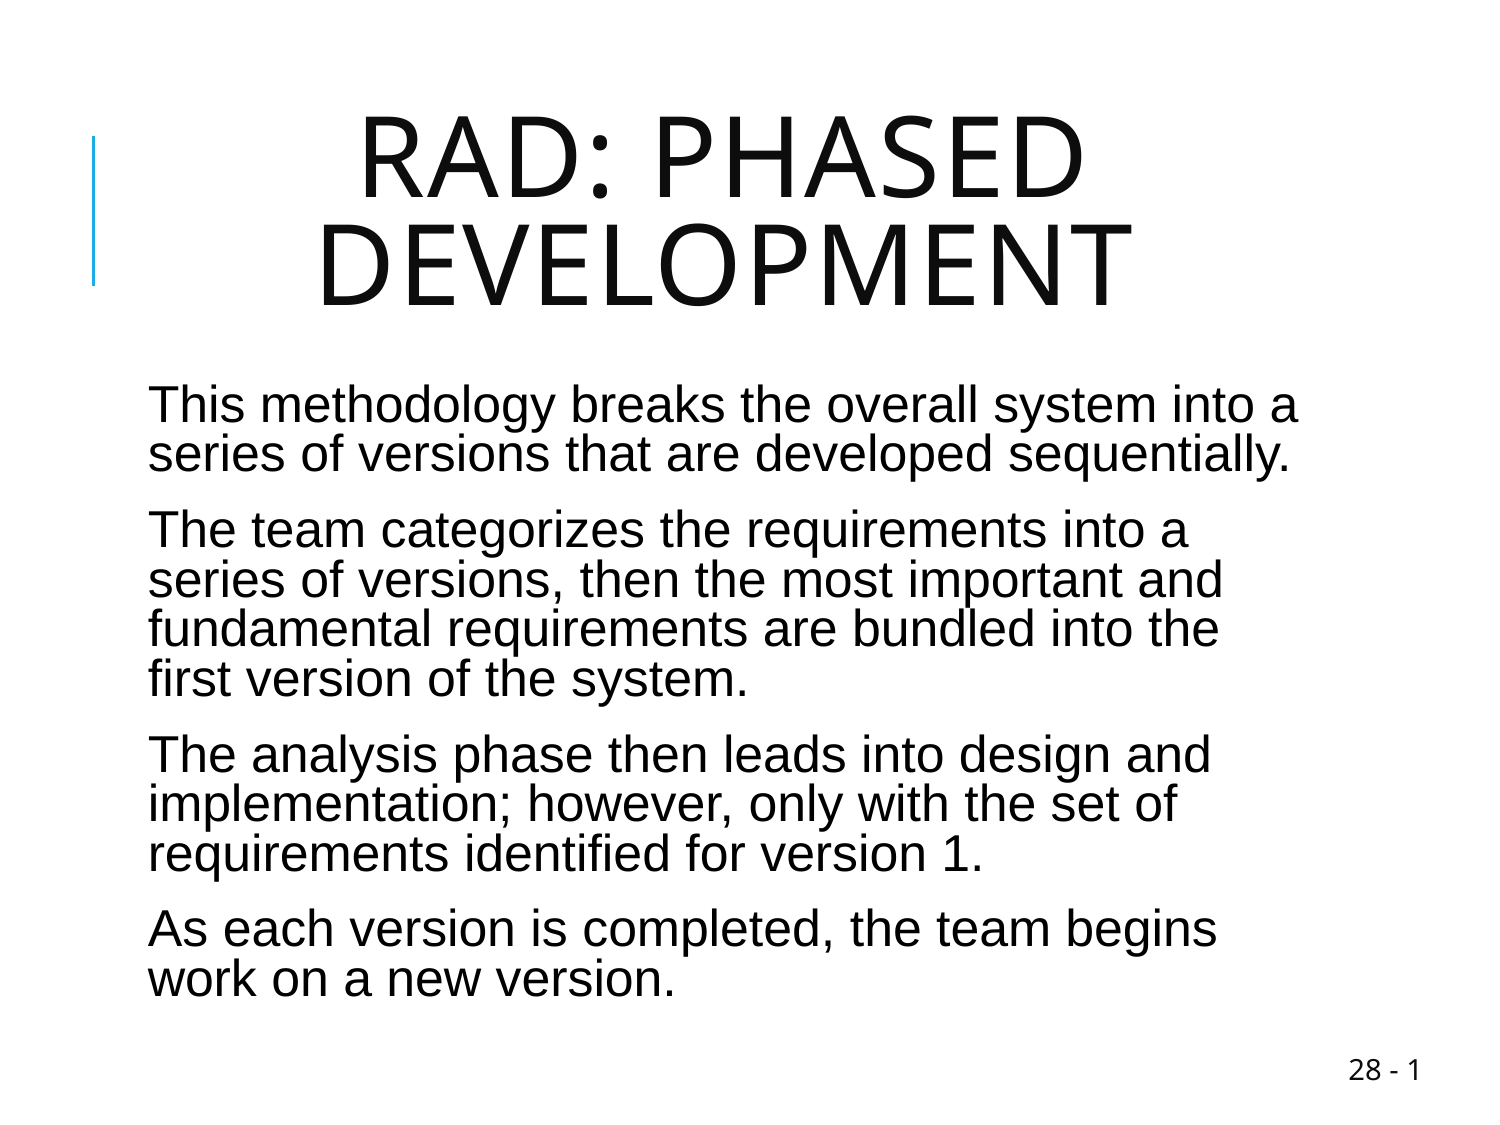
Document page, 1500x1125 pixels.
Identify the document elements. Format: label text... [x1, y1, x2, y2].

list This methodology breaks the overall system into a series of versions that are developed sequentially. The team categorizes the requirements into a series of versions, then the most important and fundamental requirements are bundled into the first version of the system. The analysis phase then leads into design and implementation; however, only with the set of requirements identified for version 1. As each version is completed, the team begins work on a new version. [126, 375, 1322, 1035]
slide_number 1 - 28 [1333, 1061, 1454, 1107]
title RAD: Phased Development [126, 96, 1322, 342]
